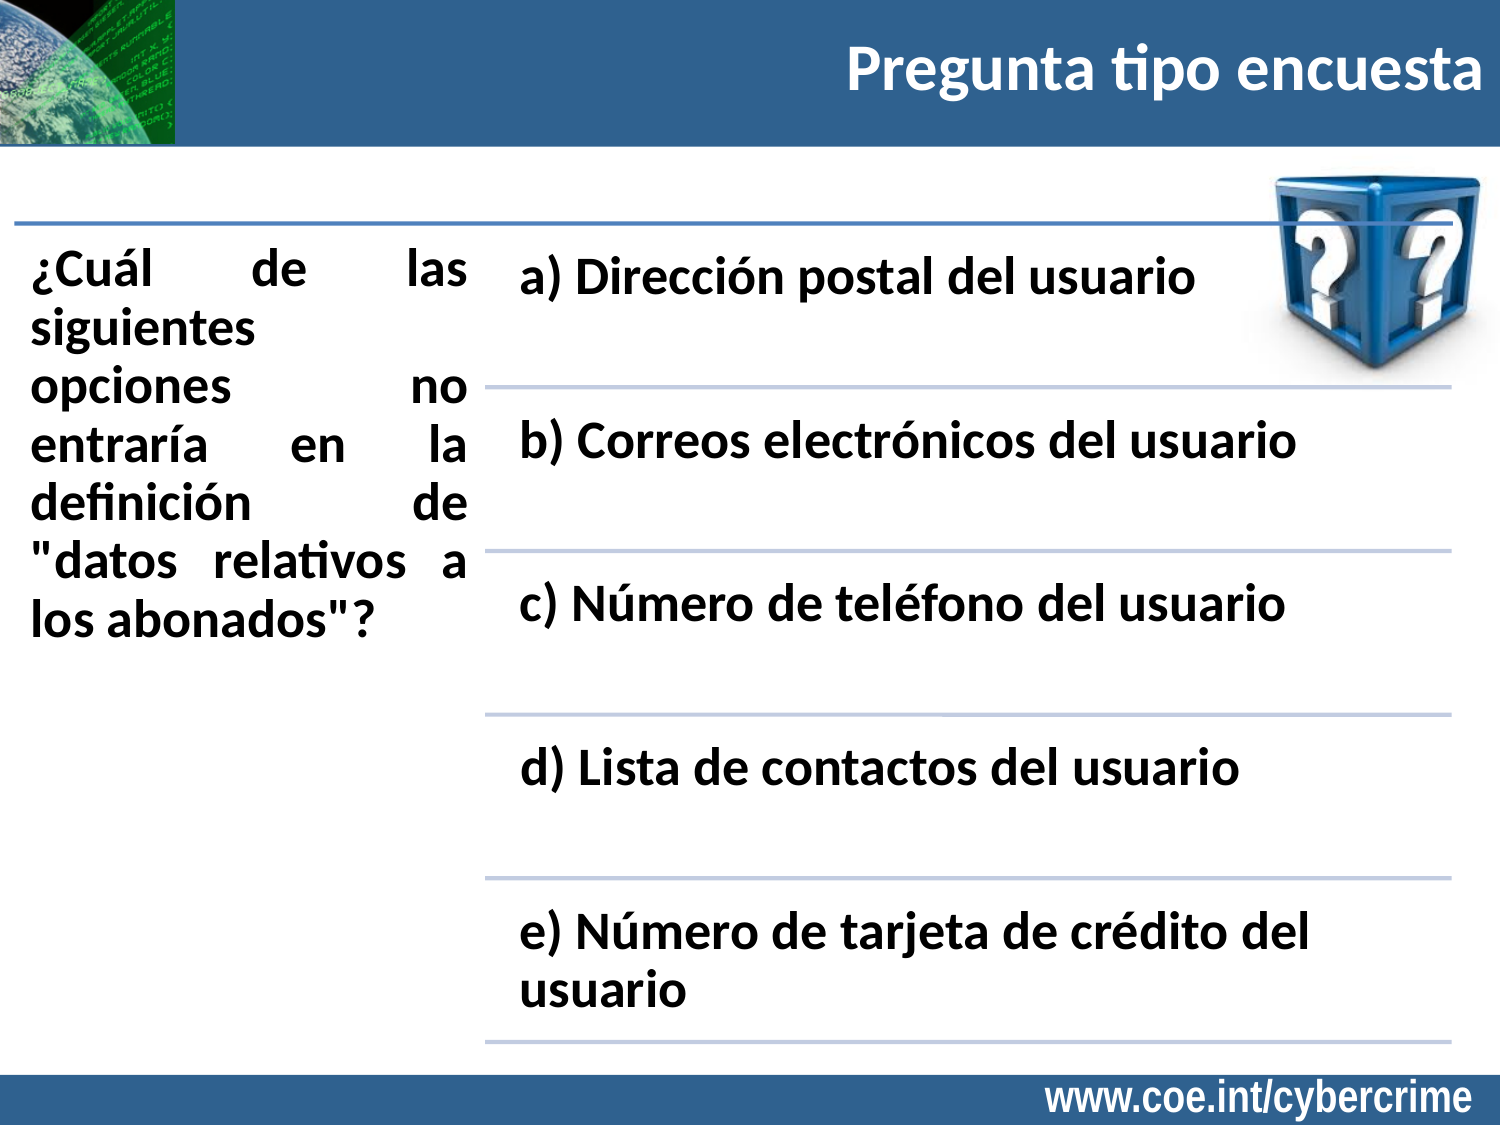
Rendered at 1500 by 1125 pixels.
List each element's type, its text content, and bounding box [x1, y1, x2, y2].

text_box Pregunta tipo encuesta [177, 0, 1500, 149]
picture [1227, 115, 1500, 406]
text_box www.coe.int/cybercrime [1030, 1059, 1500, 1125]
text_box [0, 1073, 1030, 1125]
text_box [14, 222, 1454, 1053]
picture [0, 0, 175, 144]
